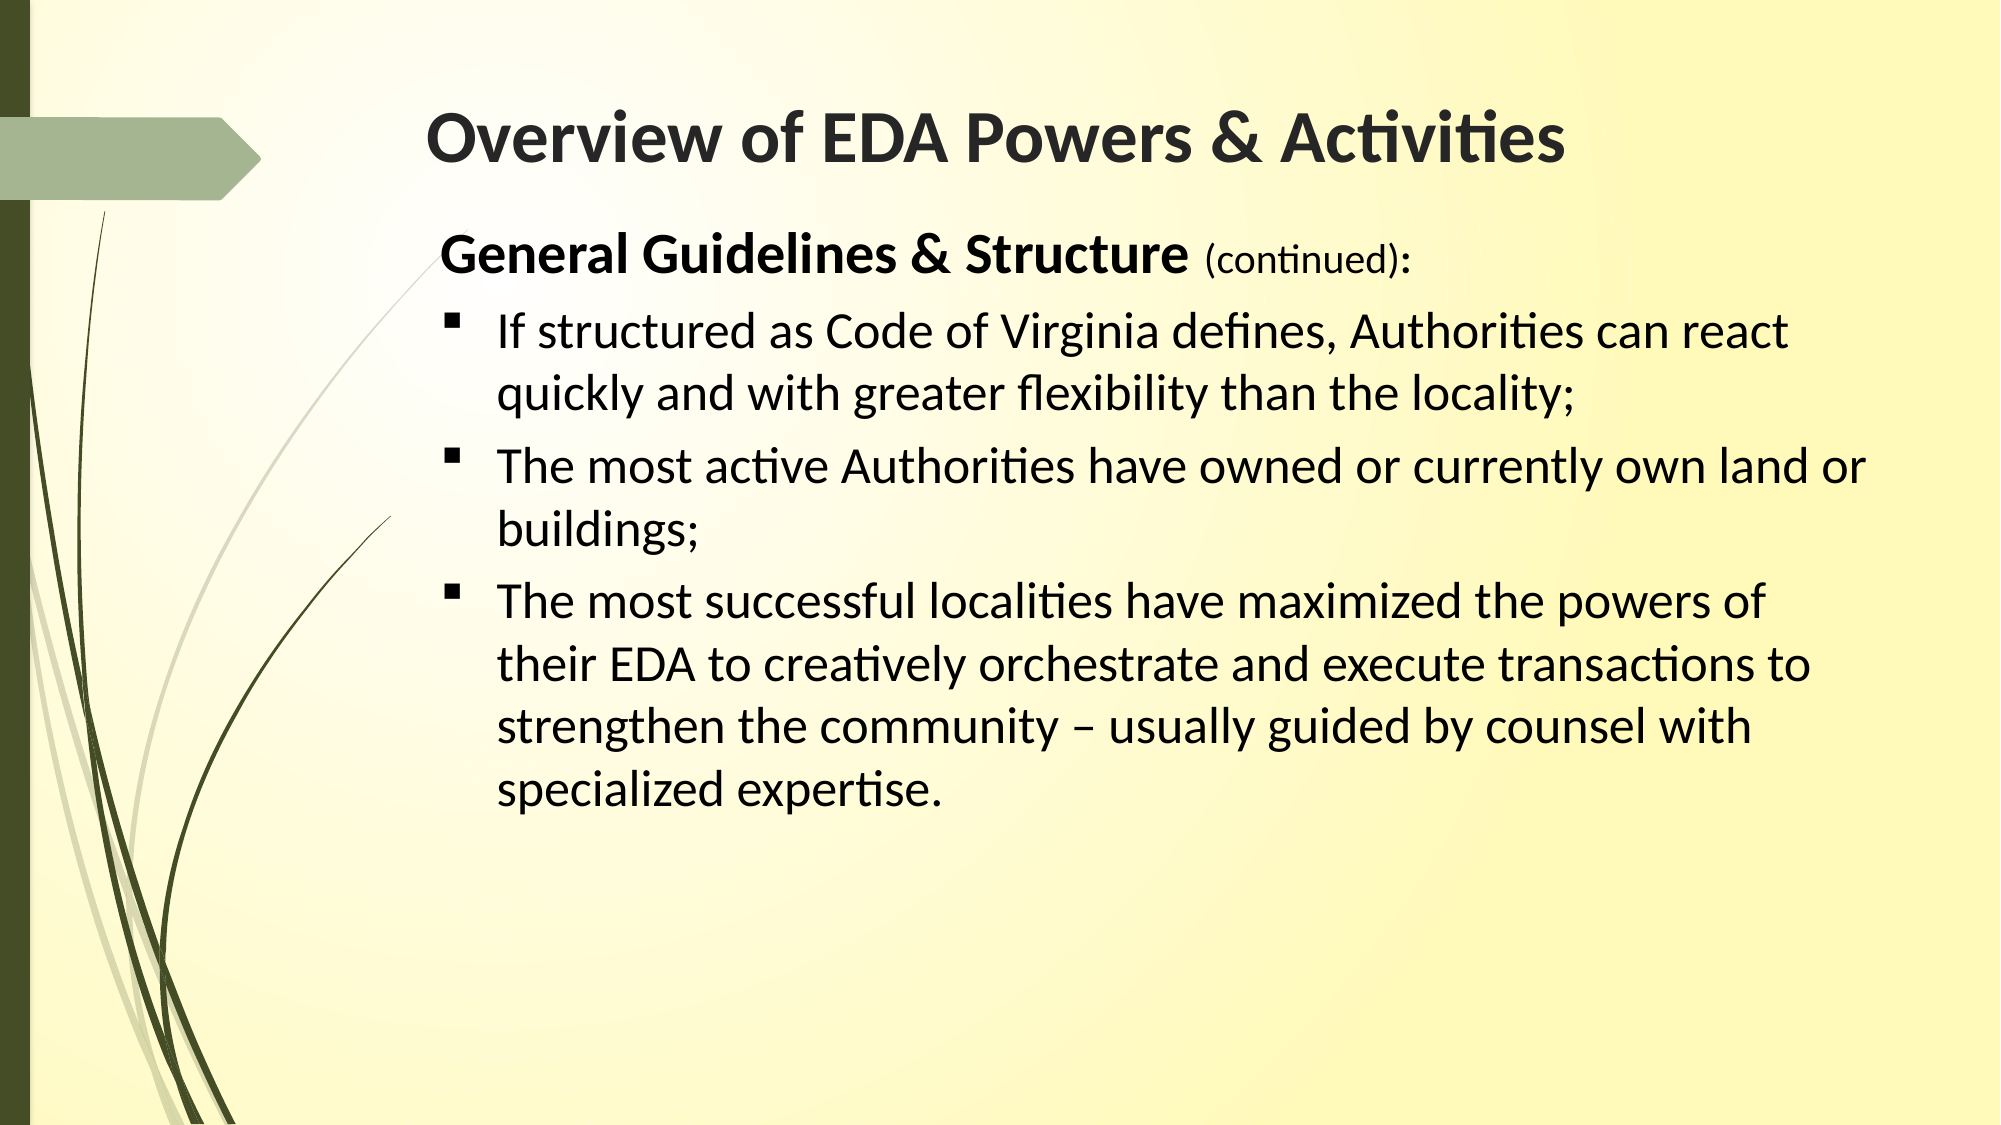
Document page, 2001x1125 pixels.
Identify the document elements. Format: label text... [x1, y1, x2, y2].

list General Guidelines & Structure (continued): If structured as Code of Virginia defines, Authorities can react quickly and with greater flexibility than the locality; The most active Authorities have owned or currently own land or buildings; The most successful localities have maximized the powers of their EDA to creatively orchestrate and execute transactions to strengthen the community – usually guided by counsel with specialized expertise. [425, 208, 1888, 1060]
title Overview of EDA Powers & Activities [410, 79, 1873, 209]
